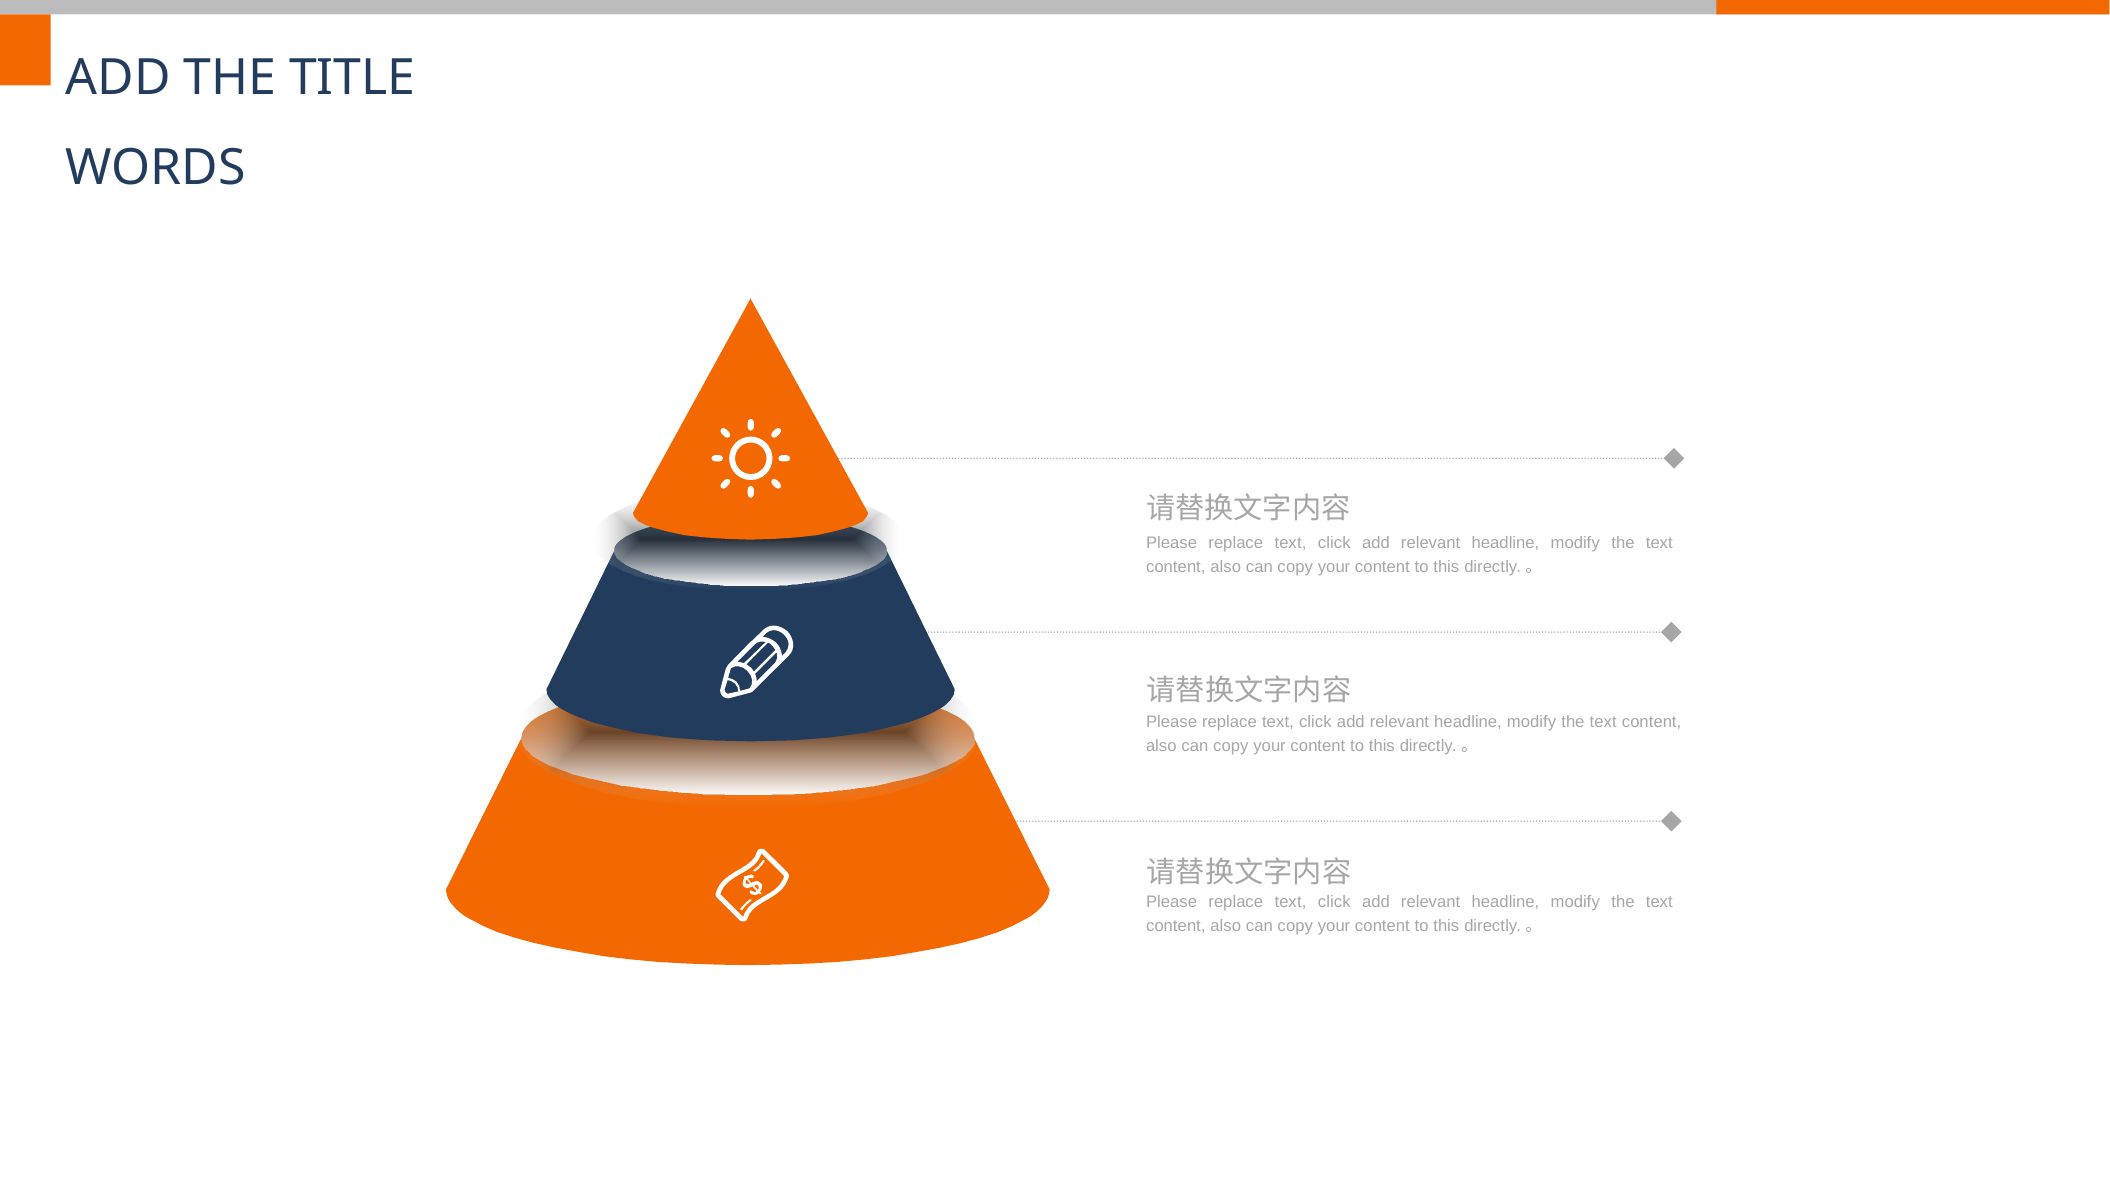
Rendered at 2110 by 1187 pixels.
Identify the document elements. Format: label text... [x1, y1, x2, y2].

text_box [647, 298, 838, 487]
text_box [445, 656, 1050, 966]
text_box [771, 427, 782, 438]
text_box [747, 458, 1674, 822]
text_box Please replace text, click add relevant headline, modify the text content, also can copy your content to this directly.。 [1146, 886, 1674, 935]
text_box ADD THE TITLE WORDS [50, 7, 583, 202]
text_box [720, 478, 731, 487]
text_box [546, 487, 955, 742]
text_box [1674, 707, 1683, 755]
text_box [729, 436, 773, 480]
text_box [747, 418, 754, 431]
text_box [720, 427, 731, 438]
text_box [715, 848, 790, 922]
text_box [711, 455, 724, 462]
text_box 请替换文字内容 [1146, 846, 1352, 889]
